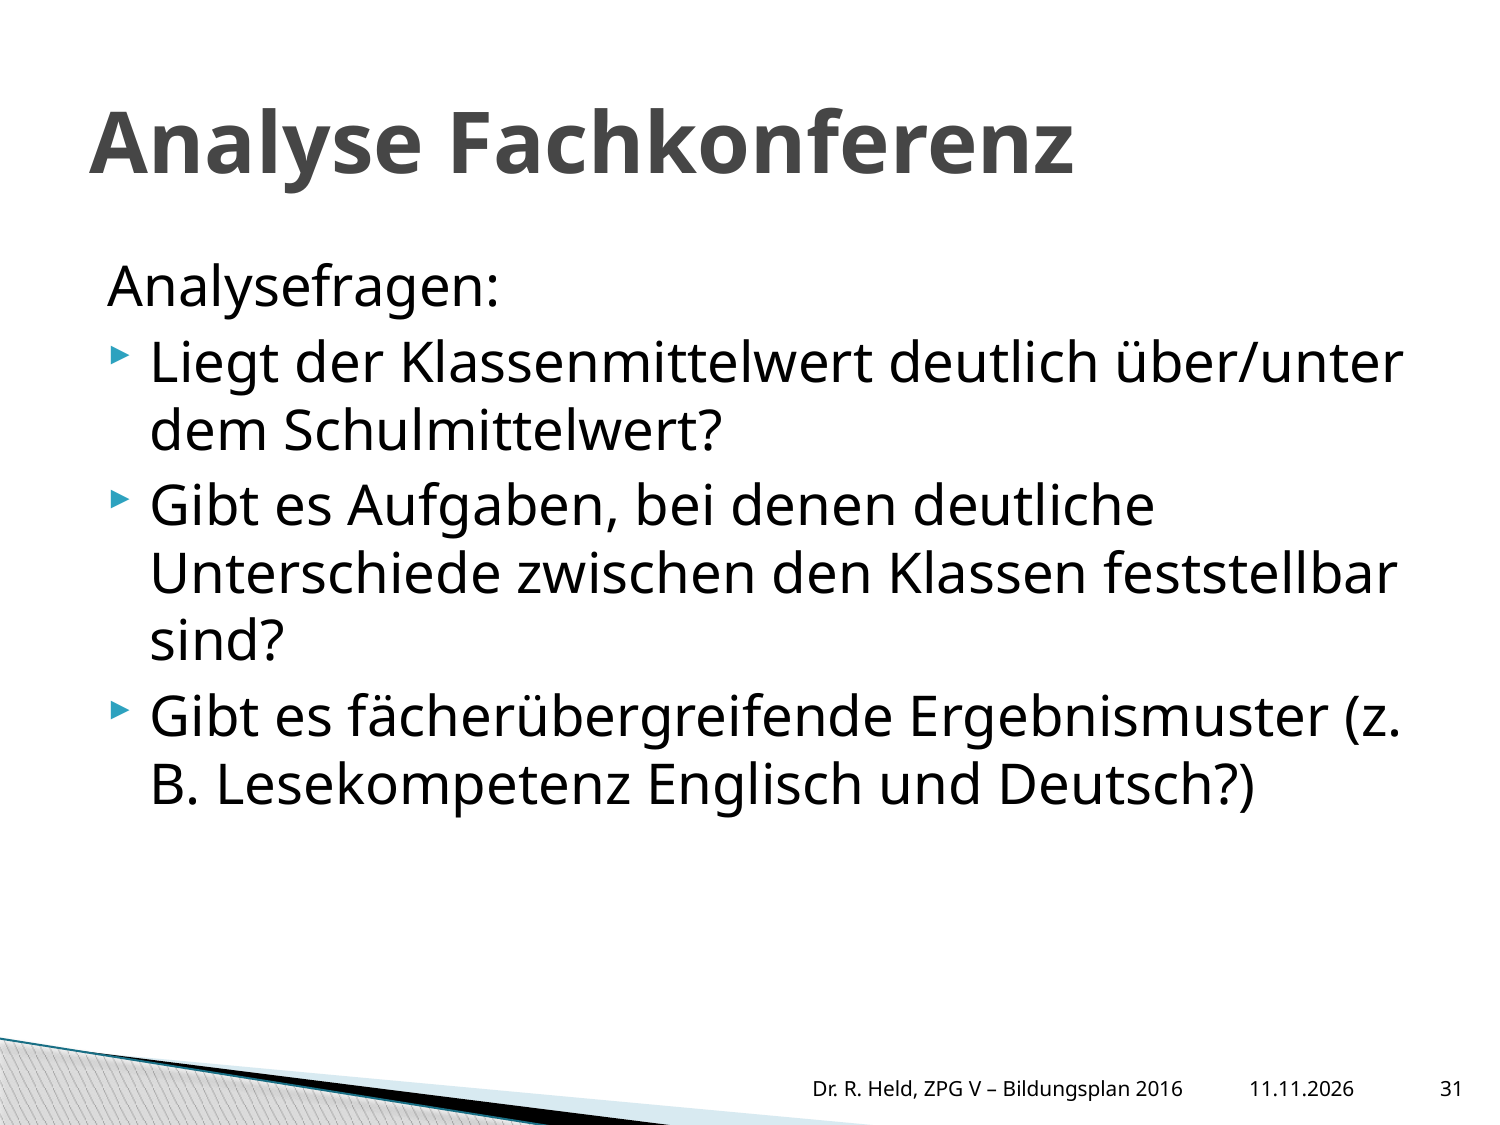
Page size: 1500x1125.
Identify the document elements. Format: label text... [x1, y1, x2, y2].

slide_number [1235, 1051, 1399, 1112]
title Analyse Fachkonferenz [75, 45, 1425, 233]
list Analysefragen: Liegt der Klassenmittelwert deutlich über/unter dem Schulmittelwert? Gibt es Aufgaben, bei denen deutliche Unterschiede zwischen den Klassen feststellbar sind? Gibt es fächerübergreifende Ergebnismuster (z. B. Lesekompetenz Englisch und Deutsch?) [75, 243, 1425, 986]
footer Dr. R. Held, ZPG V – Bildungsplan 2016 [797, 1051, 1235, 1112]
slide_number 31 [1399, 1051, 1479, 1112]
